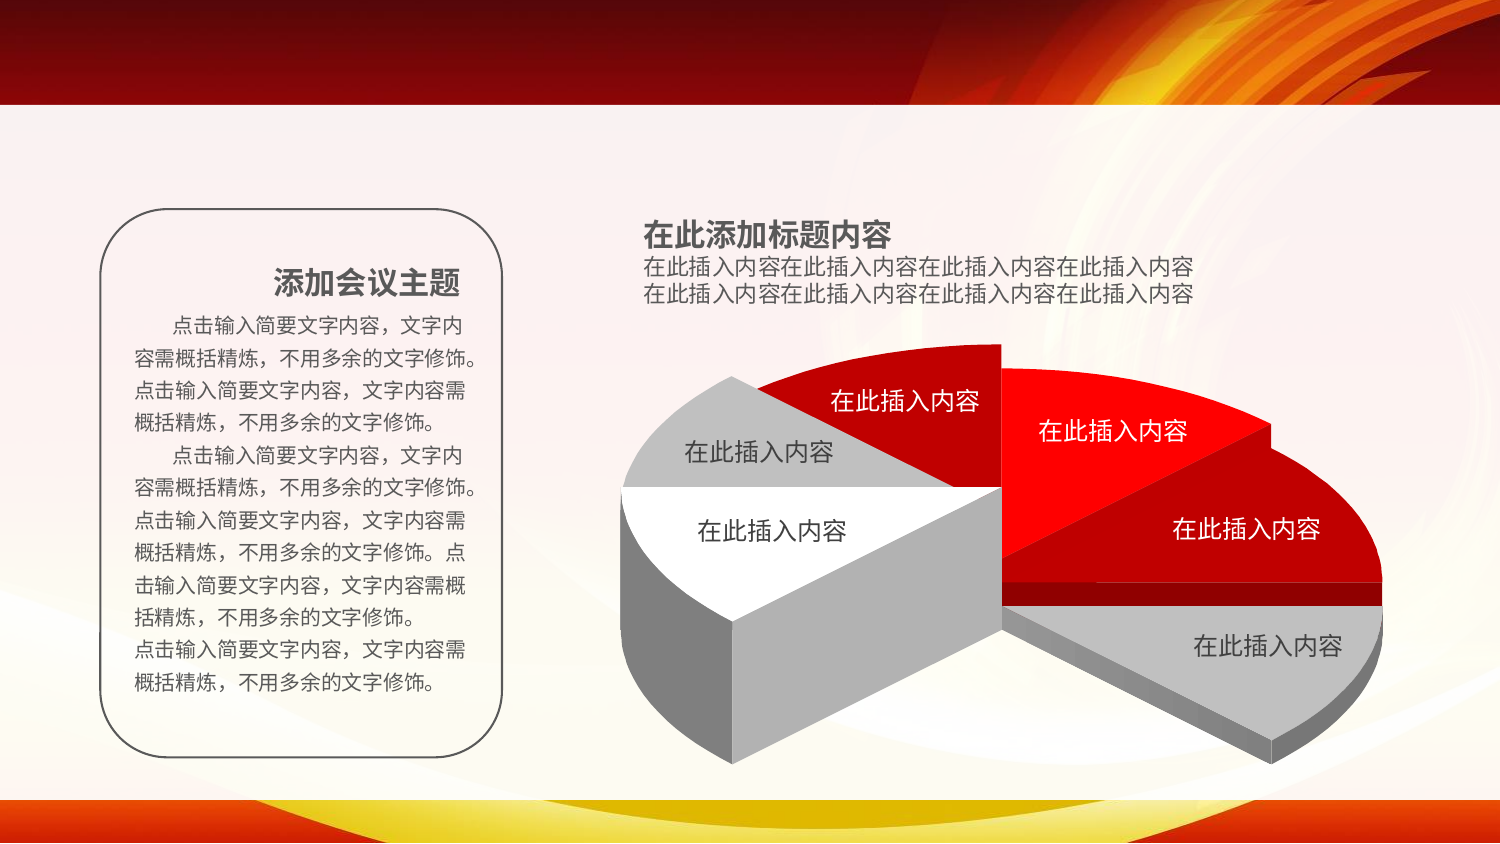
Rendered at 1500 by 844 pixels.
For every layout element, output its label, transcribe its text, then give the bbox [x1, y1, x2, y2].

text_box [1001, 368, 1272, 446]
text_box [620, 486, 1003, 765]
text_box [619, 375, 1002, 486]
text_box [731, 344, 1002, 374]
text_box 点击输入简要文字内容，文字内容需概括精炼，不用多余的文字修饰。点击输入简要文字内容，文字内容需概括精炼，不用多余的文字修饰。 点击输入简要文字内容，文字内容需概括精炼，不用多余的文字修饰。点击输入简要文字内容，文字内容需概括精炼，不用多余的文字修饰。点击输入简要文字内容，文字内容需概括精炼，不用多余的文字修饰。 点击输入简要文字内容，文字内容需概括精炼，不用多余的文字修饰。 [134, 305, 479, 695]
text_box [1001, 447, 1383, 605]
text_box 添加会议主题 [242, 256, 492, 301]
picture [0, 800, 1500, 843]
picture [0, 0, 1500, 104]
text_box [98, 207, 505, 760]
text_box 在此添加标题内容 在此插入内容在此插入内容在此插入内容在此插入内容 在此插入内容在此插入内容在此插入内容在此插入内容 [631, 209, 1258, 313]
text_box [1001, 605, 1384, 765]
